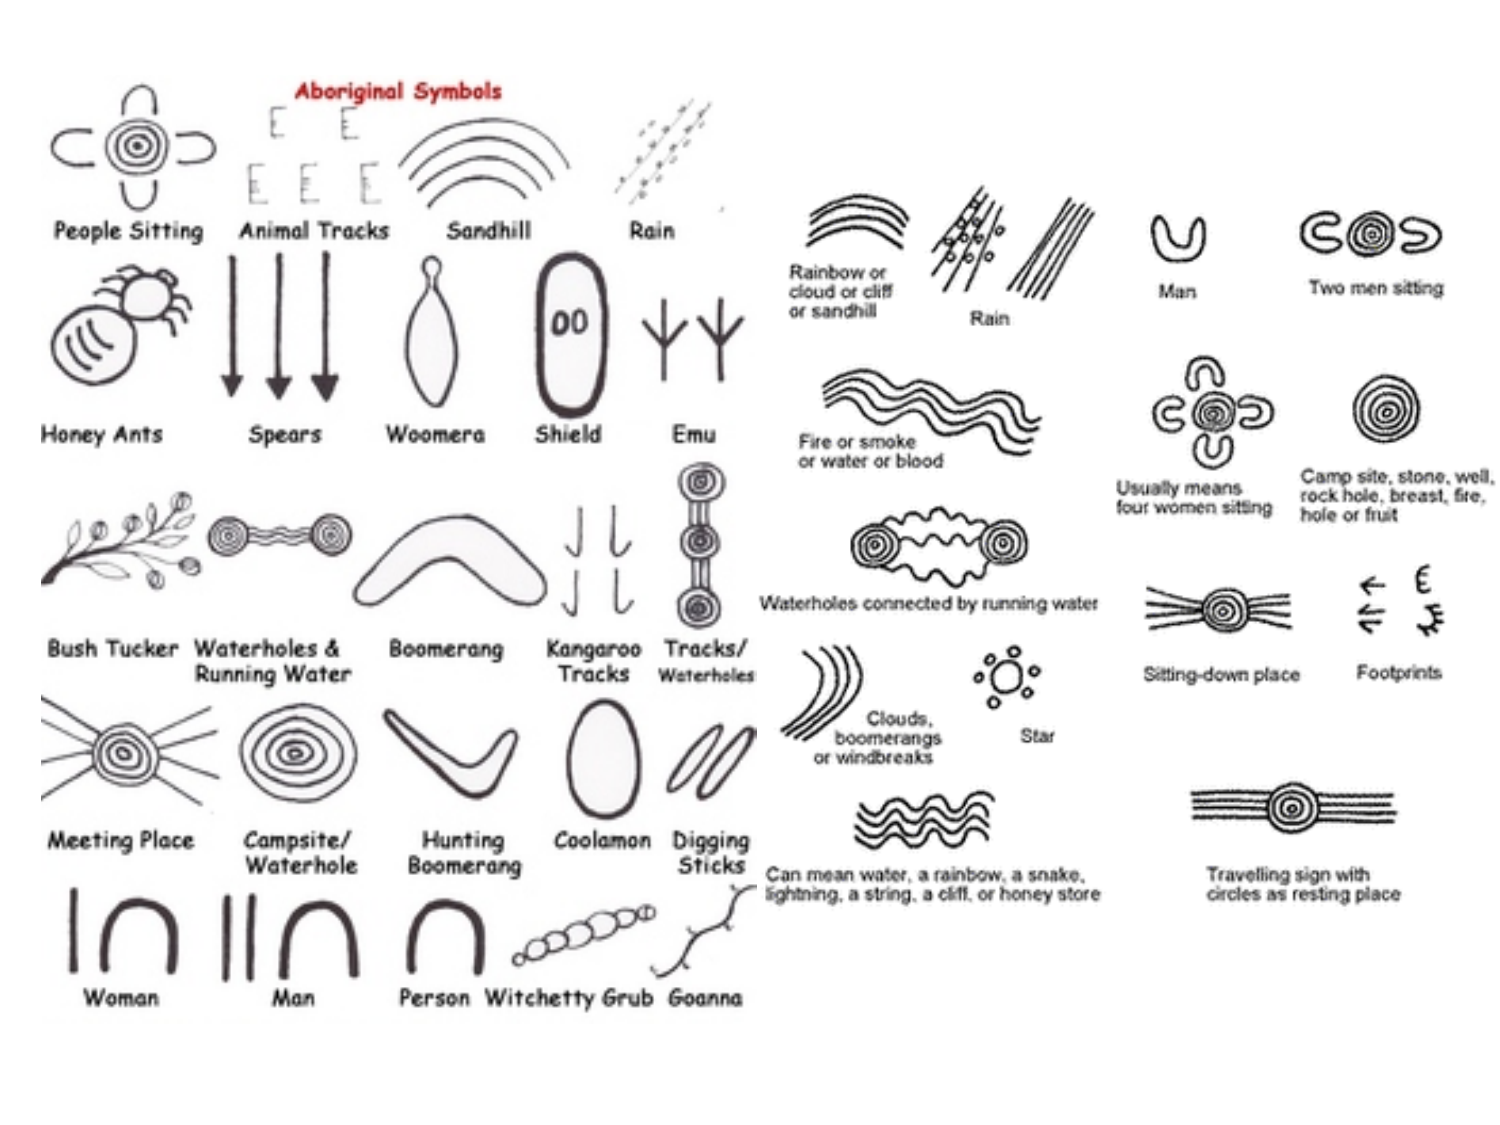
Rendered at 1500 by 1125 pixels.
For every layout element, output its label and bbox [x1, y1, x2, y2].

picture [40, 75, 1500, 1024]
